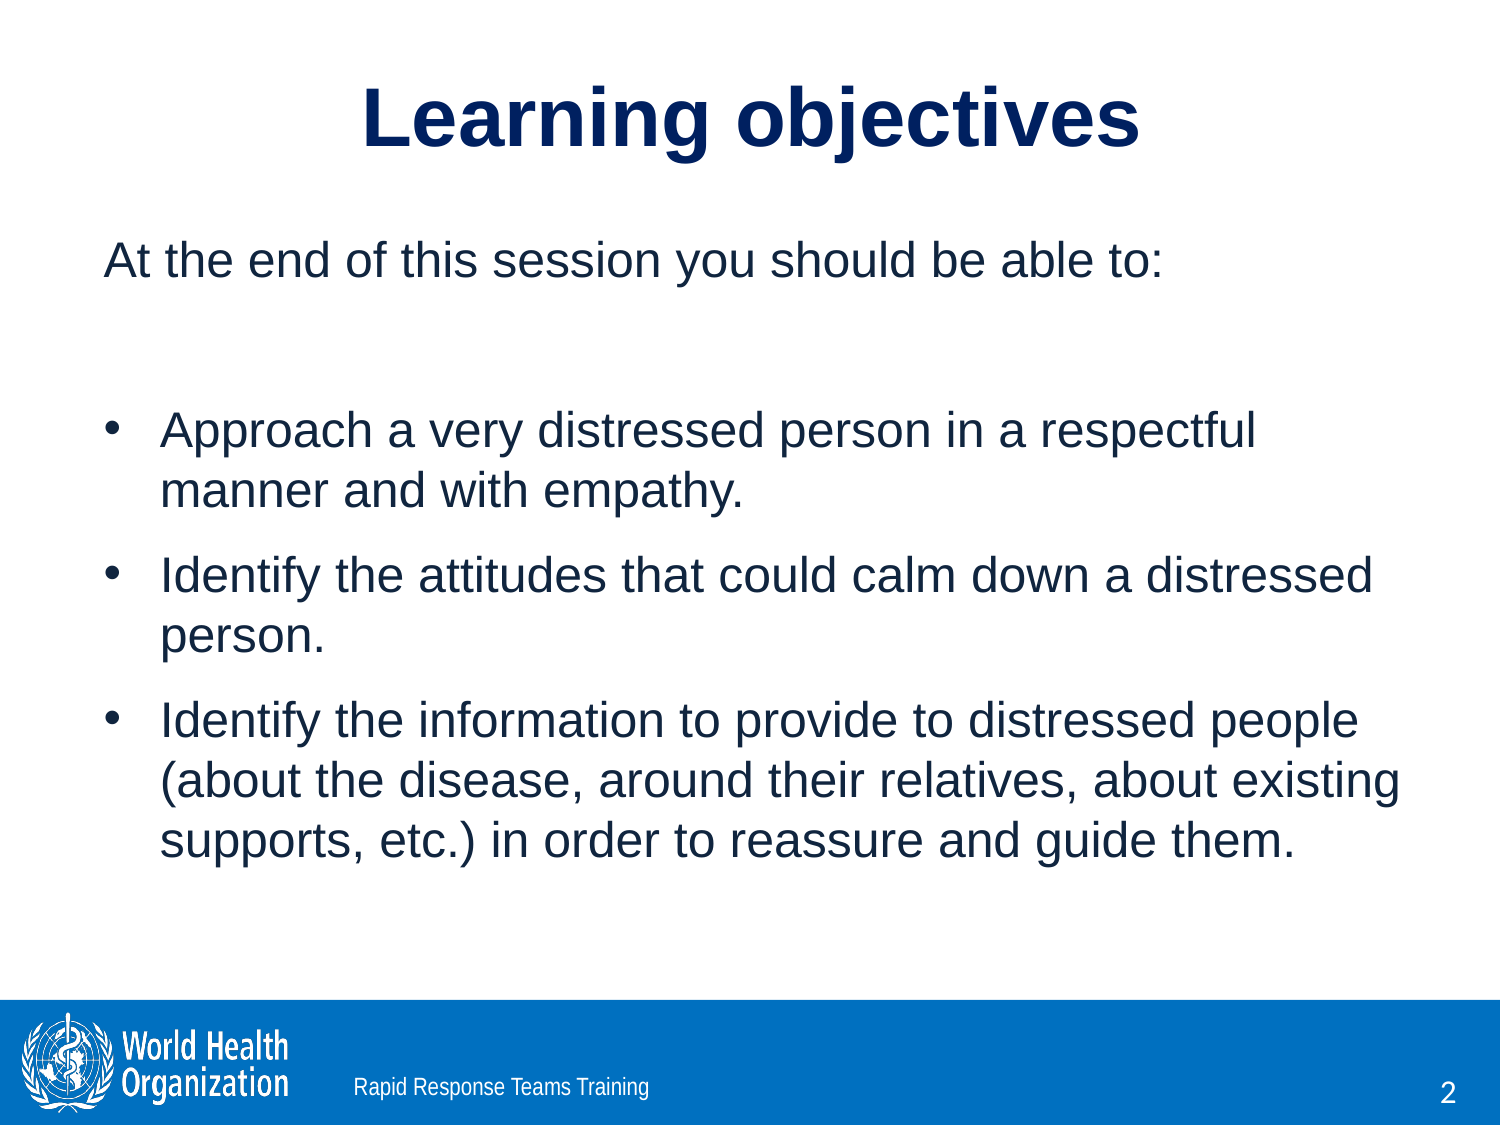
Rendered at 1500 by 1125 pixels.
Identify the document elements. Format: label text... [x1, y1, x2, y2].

title Learning objectives [76, 19, 1427, 207]
list At the end of this session you should be able to: Approach a very distressed person in a respectful manner and with empathy. Identify the attitudes that could calm down a distressed person. Identify the information to provide to distressed people (about the disease, around their relatives, about existing supports, etc.) in order to reassure and guide them. [88, 219, 1439, 963]
picture [21, 1012, 288, 1113]
